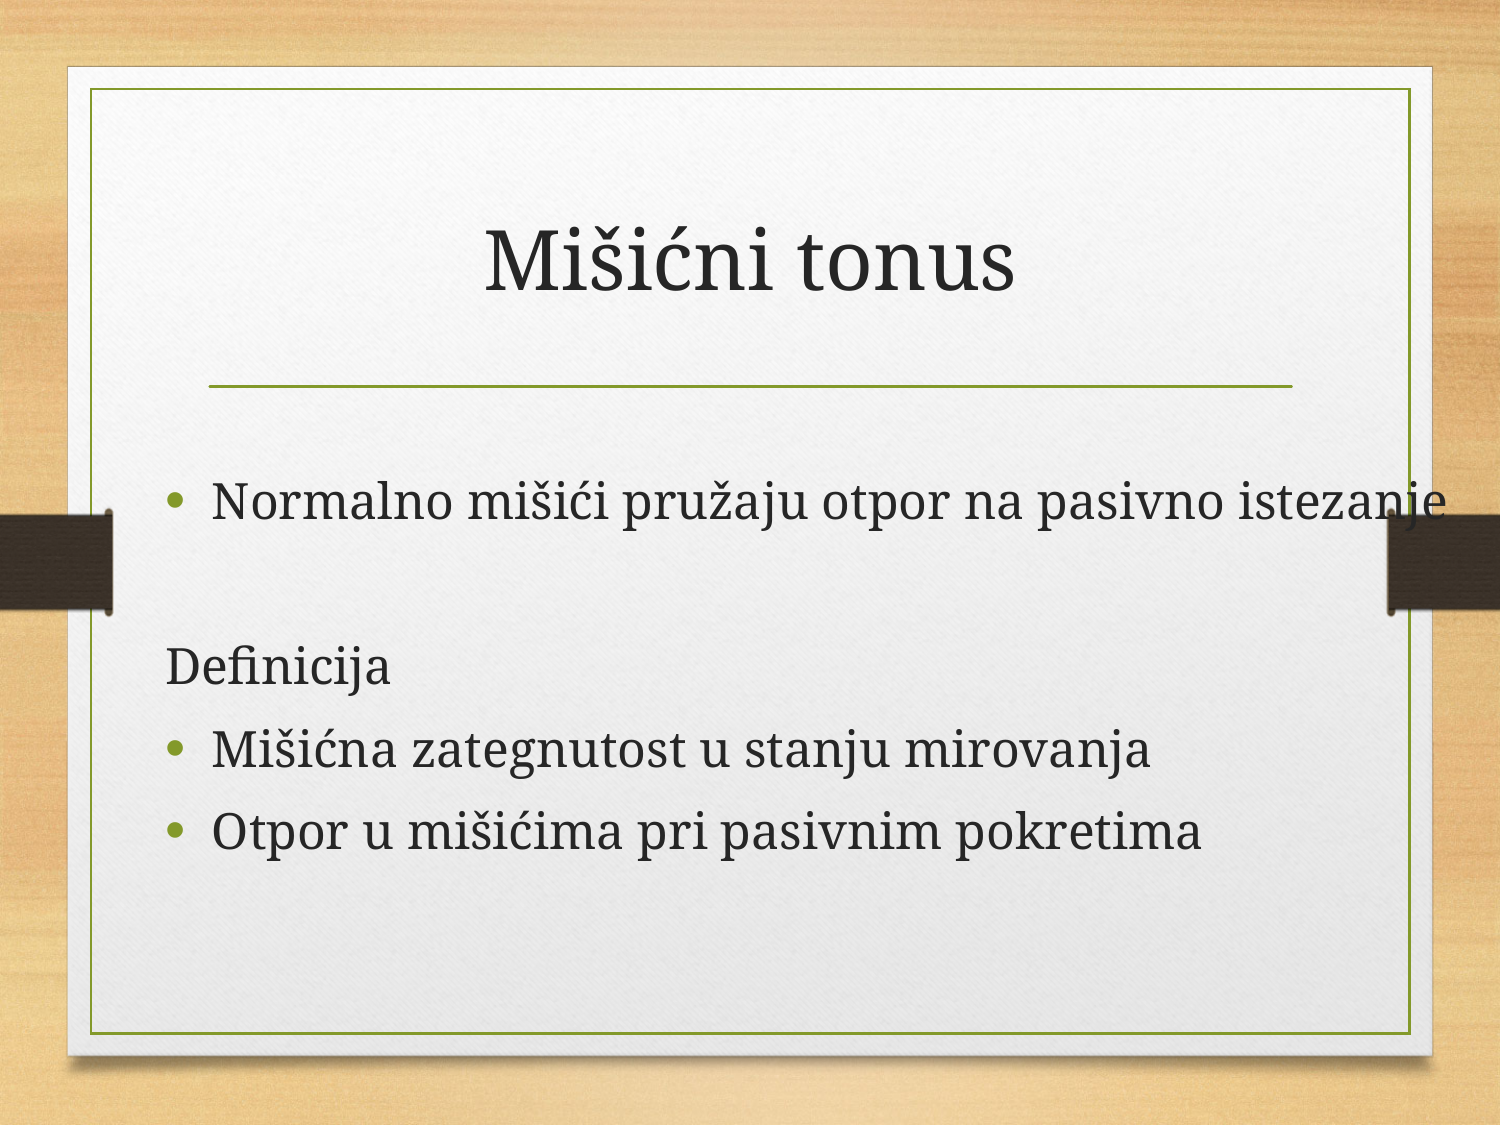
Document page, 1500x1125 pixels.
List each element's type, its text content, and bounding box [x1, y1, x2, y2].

list Normalno mišići pružaju otpor na pasivno istezanje Definicija Mišićna zategnutost u stanju mirovanja Otpor u mišićima pri pasivnim pokretima [150, 462, 1500, 1125]
title Mišićni tonus [193, 150, 1309, 365]
picture [0, 0, 1500, 1125]
